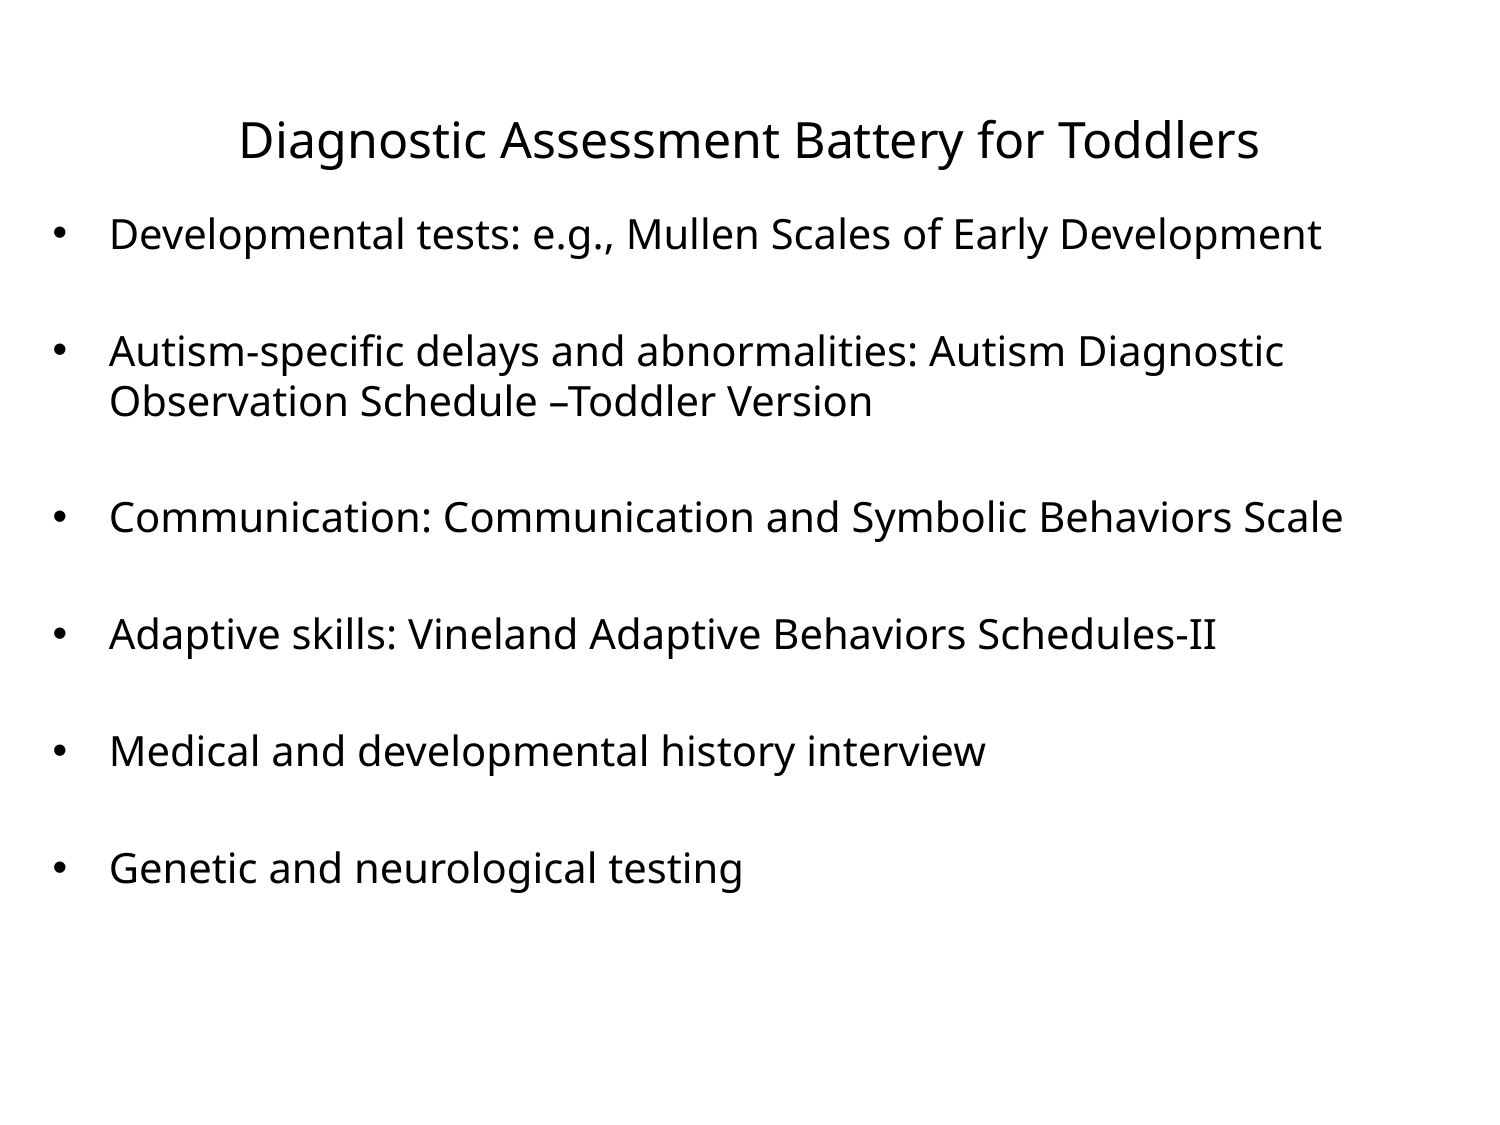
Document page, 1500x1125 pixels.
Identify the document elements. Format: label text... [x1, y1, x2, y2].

list Developmental tests: e.g., Mullen Scales of Early Development Autism-specific delays and abnormalities: Autism Diagnostic Observation Schedule –Toddler Version Communication: Communication and Symbolic Behaviors Scale Adaptive skills: Vineland Adaptive Behaviors Schedules-II Medical and developmental history interview Genetic and neurological testing [37, 200, 1450, 1100]
title Diagnostic Assessment Battery for Toddlers [75, 45, 1425, 200]
